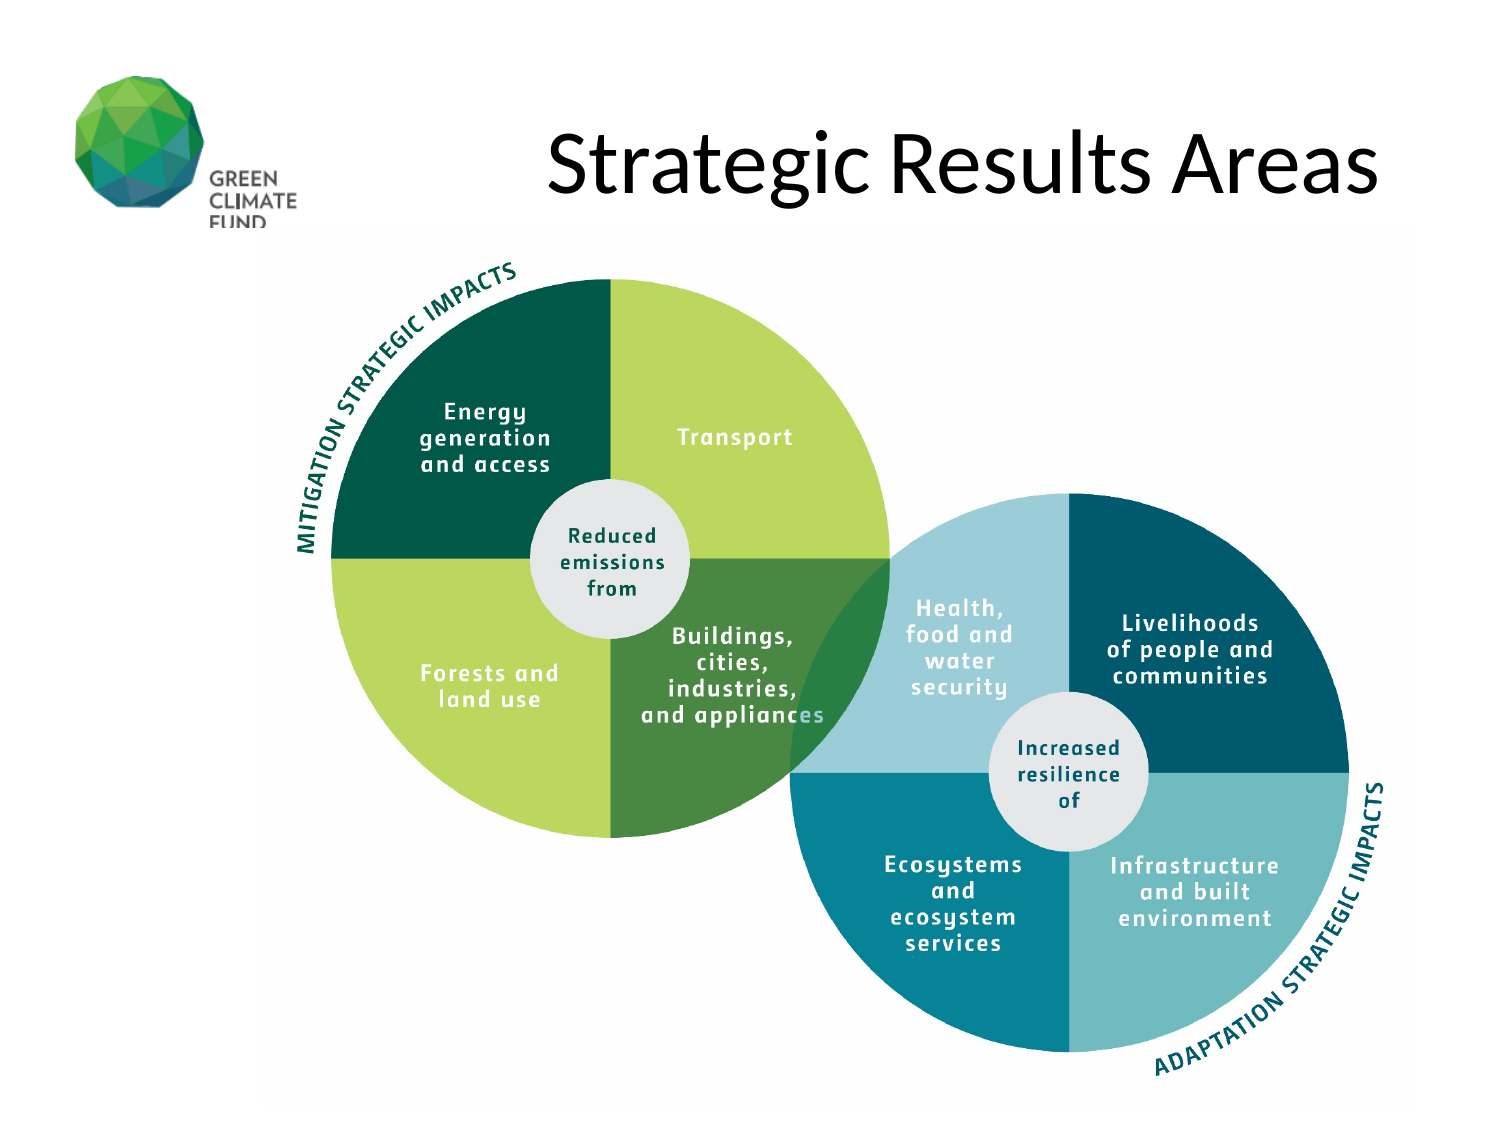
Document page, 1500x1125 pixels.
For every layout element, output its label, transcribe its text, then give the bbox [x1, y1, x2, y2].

title Strategic Results Areas [345, 104, 1396, 223]
picture [261, 228, 1416, 1106]
